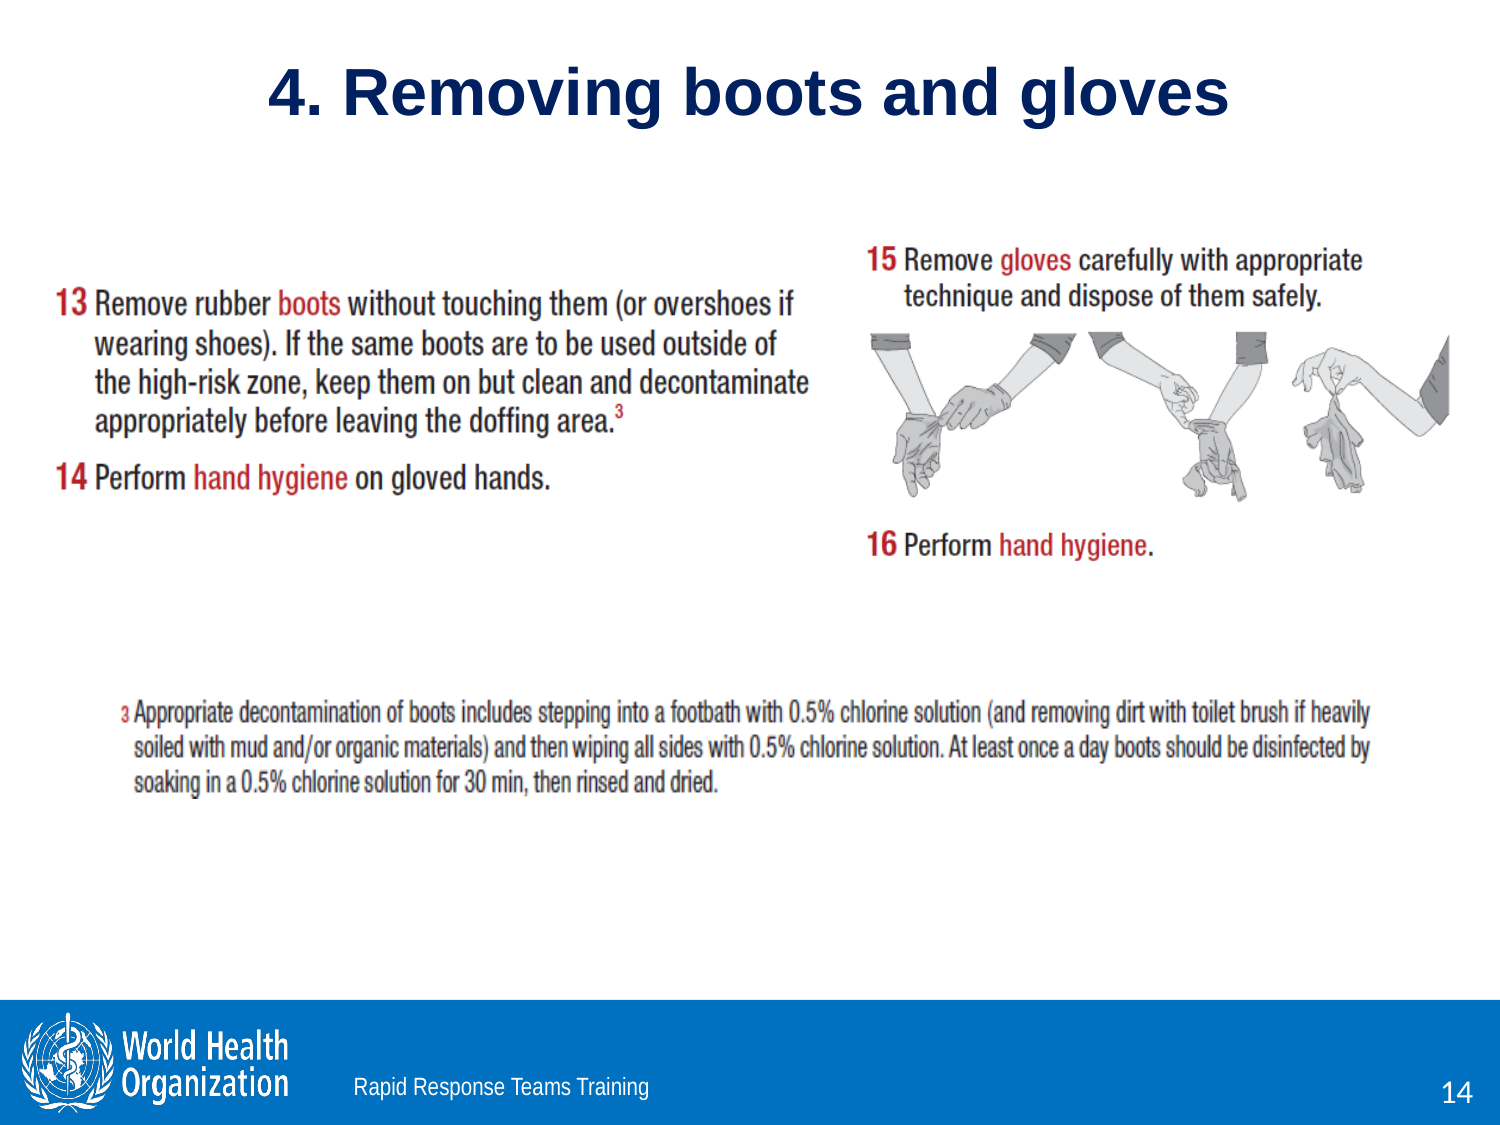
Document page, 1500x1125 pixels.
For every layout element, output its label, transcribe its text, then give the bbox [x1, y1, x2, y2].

picture [37, 266, 818, 504]
picture [21, 1012, 288, 1113]
picture [108, 692, 1392, 799]
picture [856, 231, 1459, 570]
title 4. Removing boots and gloves [0, 0, 1500, 183]
